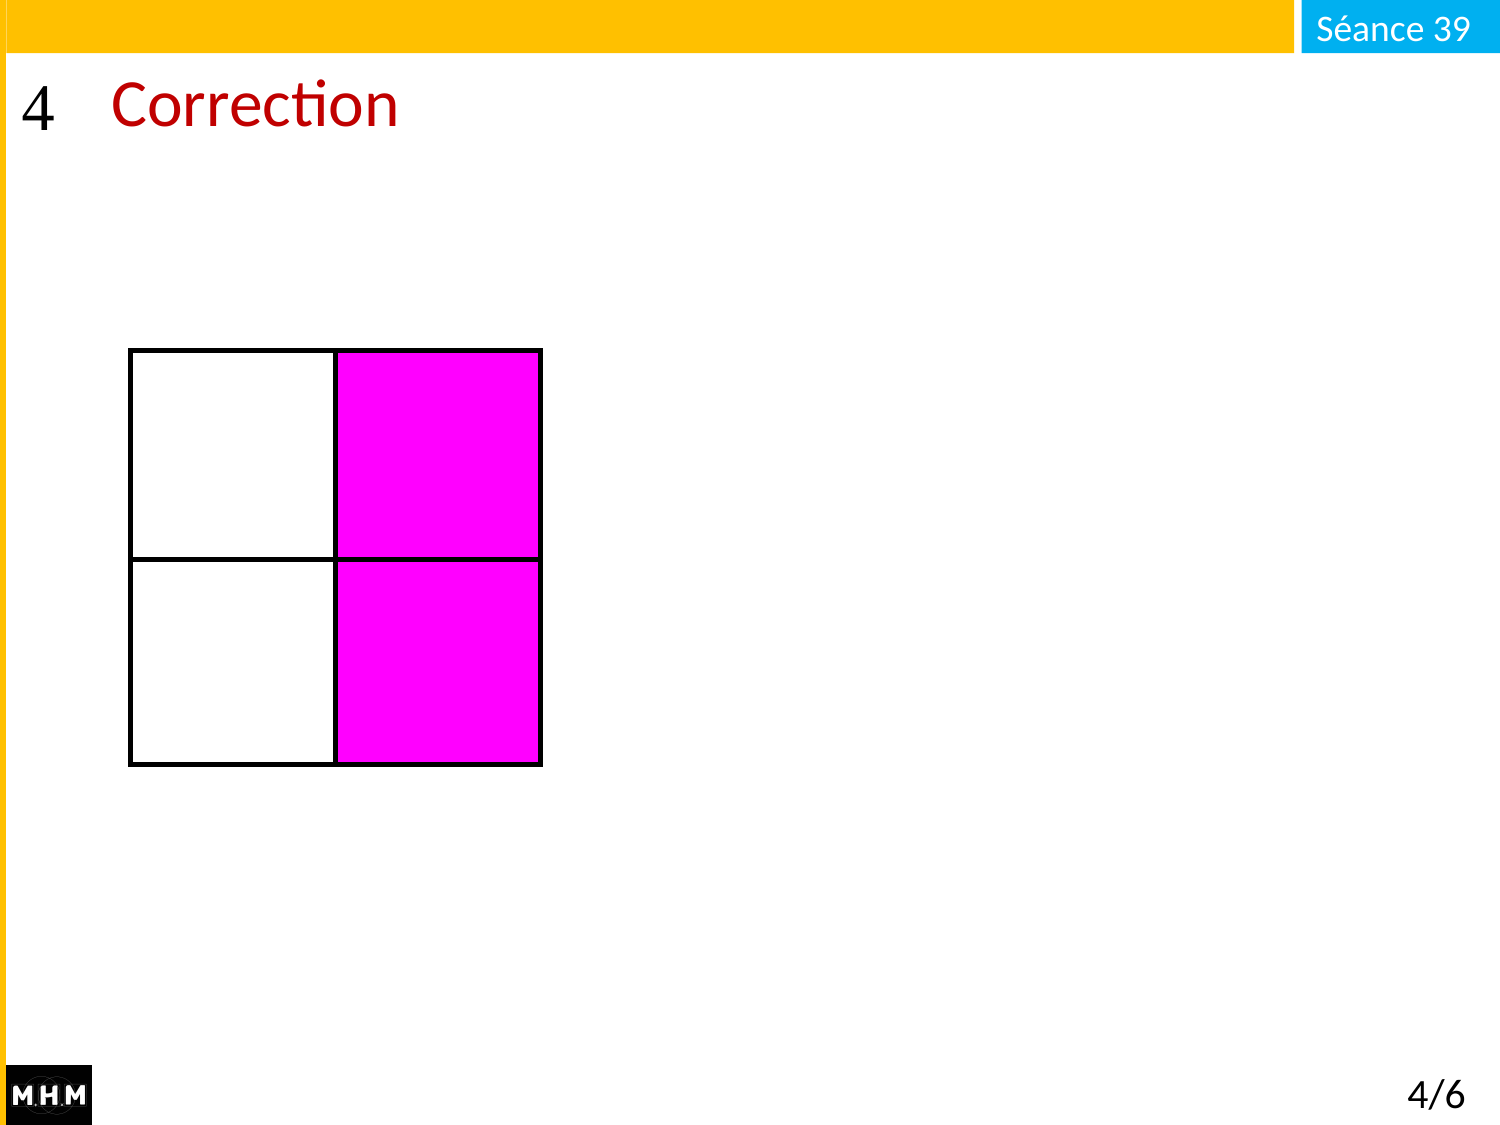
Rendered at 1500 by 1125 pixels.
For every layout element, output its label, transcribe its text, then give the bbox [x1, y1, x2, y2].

list 4/6 [1373, 1064, 1500, 1125]
picture [6, 1065, 92, 1125]
title Correction [96, 60, 1391, 149]
picture [109, 329, 568, 782]
